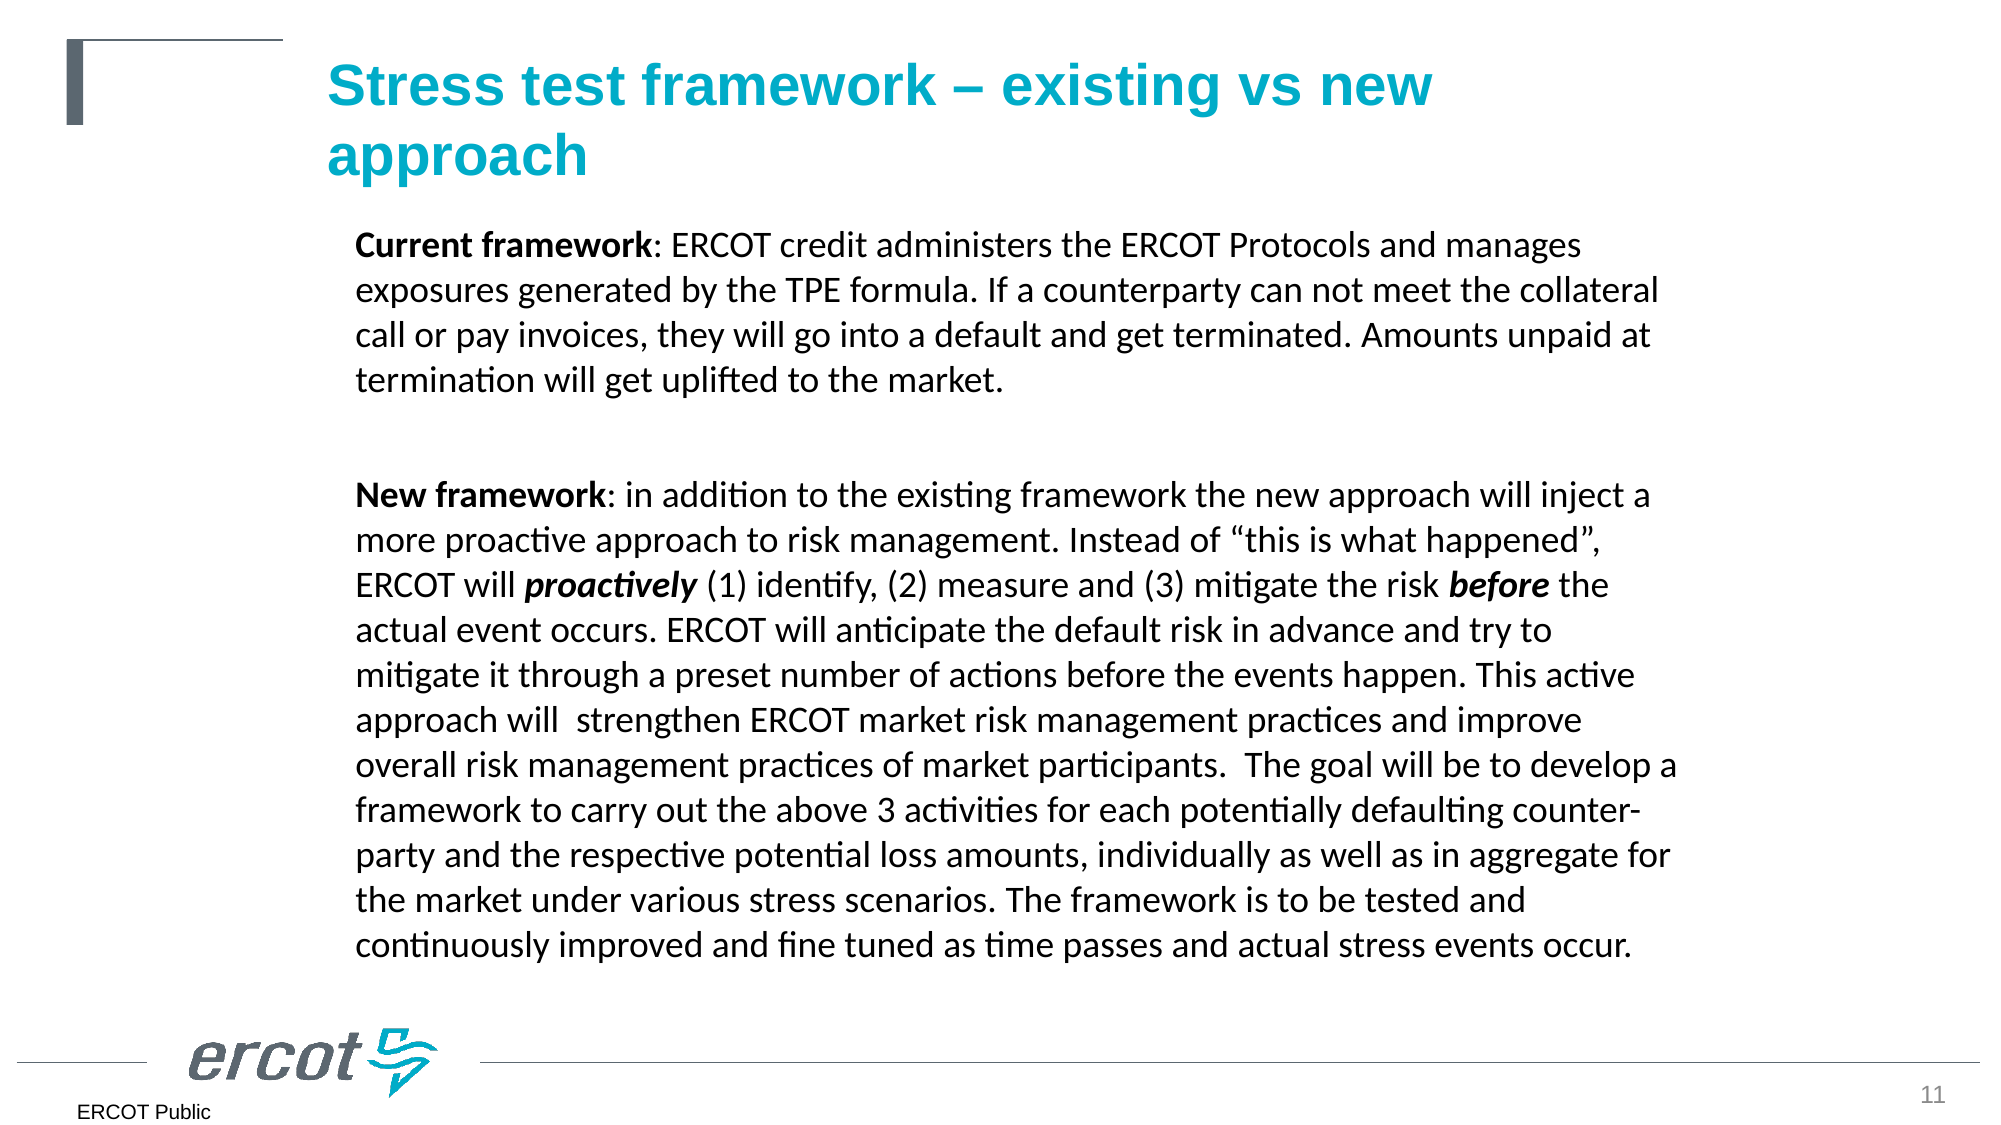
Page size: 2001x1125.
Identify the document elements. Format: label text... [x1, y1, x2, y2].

title Stress test framework – existing vs new approach [312, 39, 1700, 175]
picture [183, 1024, 442, 1100]
slide_number 11 [1883, 1076, 1984, 1112]
list Current framework: ERCOT credit administers the ERCOT Protocols and manages exposures generated by the TPE formula. If a counterparty can not meet the collateral call or pay invoices, they will go into a default and get terminated. Amounts unpaid at termination will get uplifted to the market. New framework: in addition to the existing framework the new approach will inject a more proactive approach to risk management. Instead of “this is what happened”, ERCOT will proactively (1) identify, (2) measure and (3) mitigate the risk before the actual event occurs. ERCOT will anticipate the default risk in advance and try to mitigate it through a preset number of actions before the events happen. This active approach will strengthen ERCOT market risk management practices and improve overall risk management practices of market participants. The goal will be to develop a framework to carry out the above 3 activities for each potentially defaulting counter- party and the respective potential loss amounts, individually as well as in aggregate for the market under various stress scenarios. The framework is to be tested and continuously improved and fine tuned as time passes and actual stress events occur. [340, 212, 1700, 1077]
